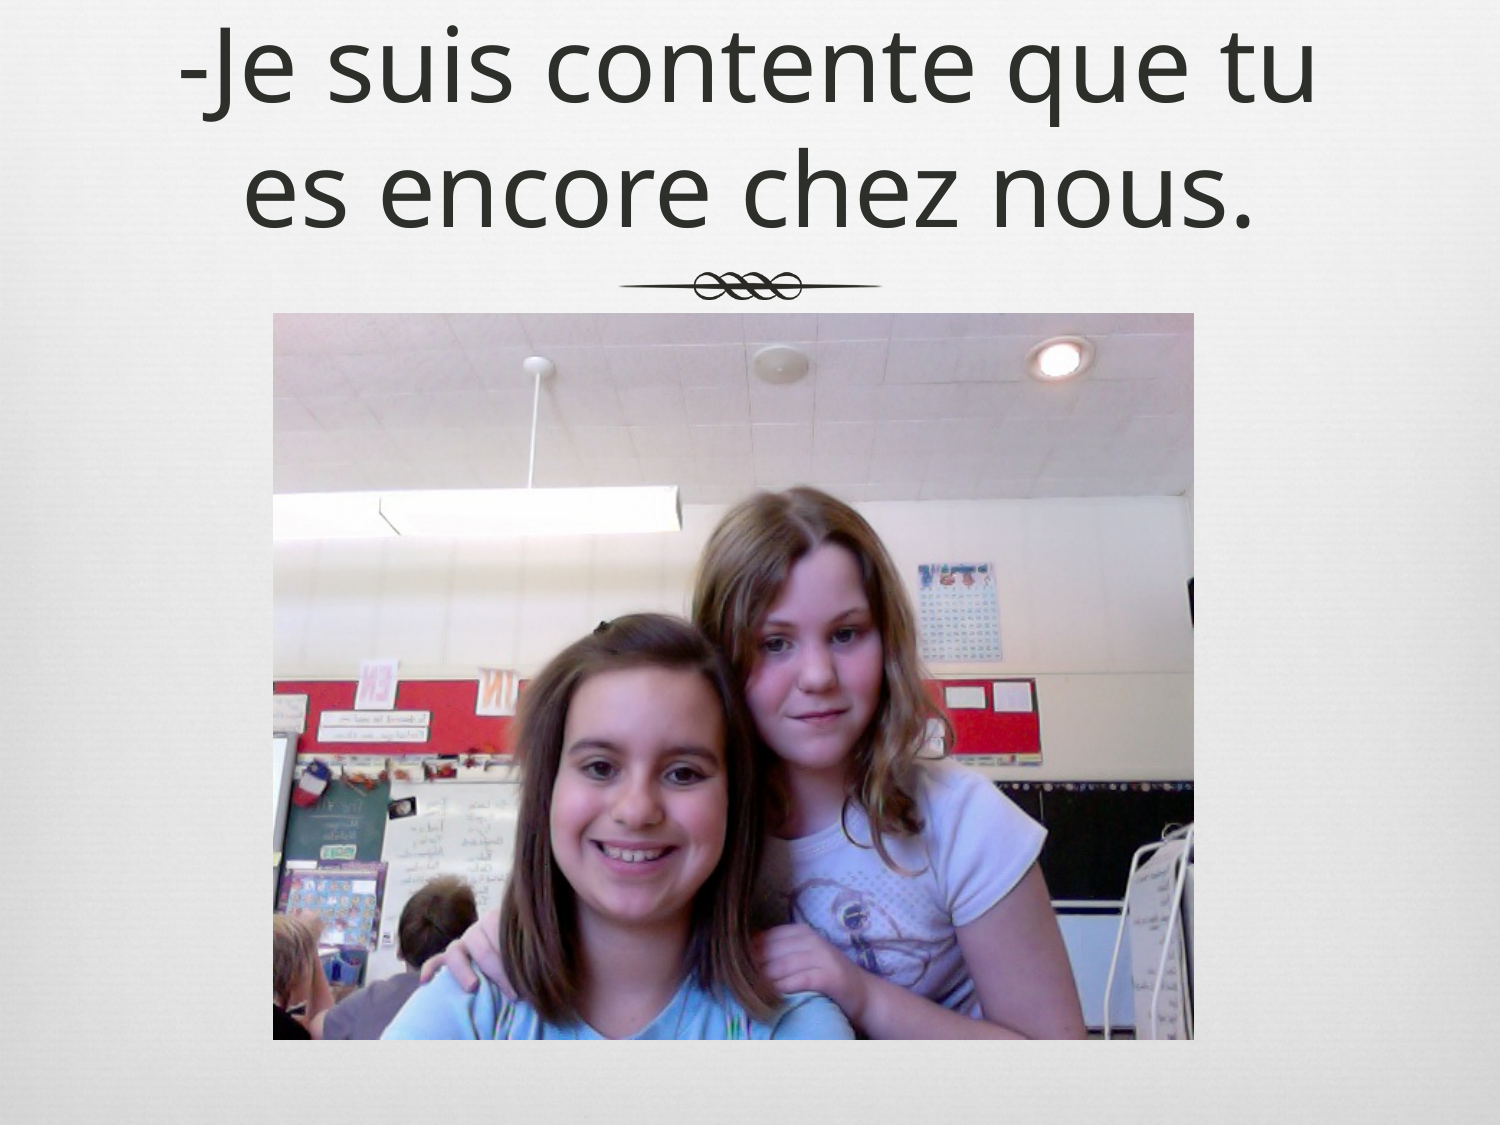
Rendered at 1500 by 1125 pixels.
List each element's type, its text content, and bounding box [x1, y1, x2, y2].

title -Je suis contente que tu es encore chez nous. [112, 11, 1388, 236]
picture [615, 272, 885, 300]
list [0, 312, 1468, 1041]
